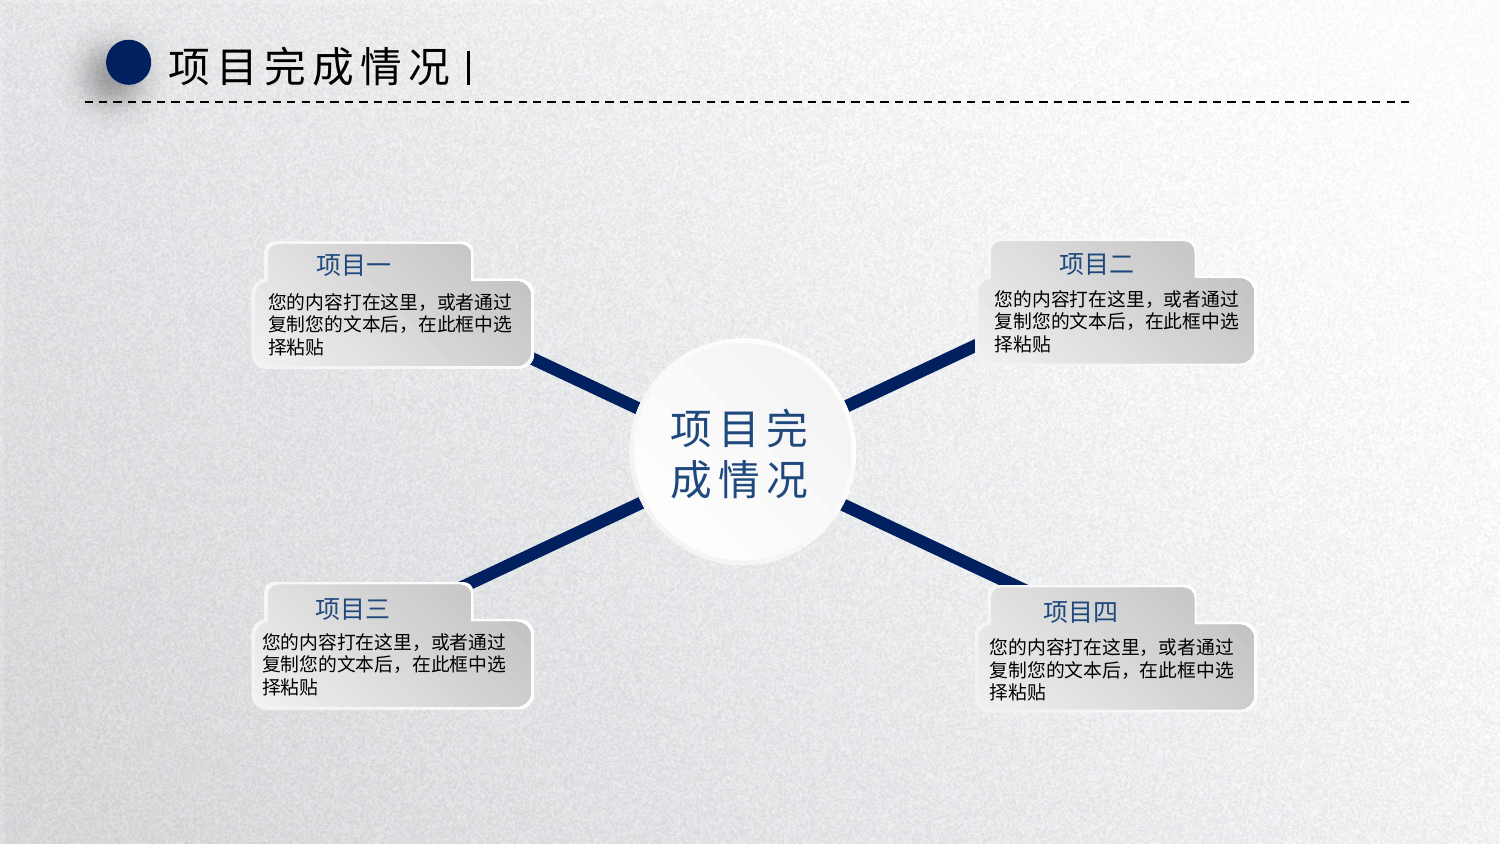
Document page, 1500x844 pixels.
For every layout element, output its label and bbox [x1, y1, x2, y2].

text_box [974, 238, 1258, 367]
text_box [974, 584, 1258, 713]
picture [0, 0, 1500, 844]
text_box [373, 288, 1098, 630]
text_box [251, 581, 535, 710]
text_box [629, 338, 857, 566]
text_box [251, 241, 535, 369]
